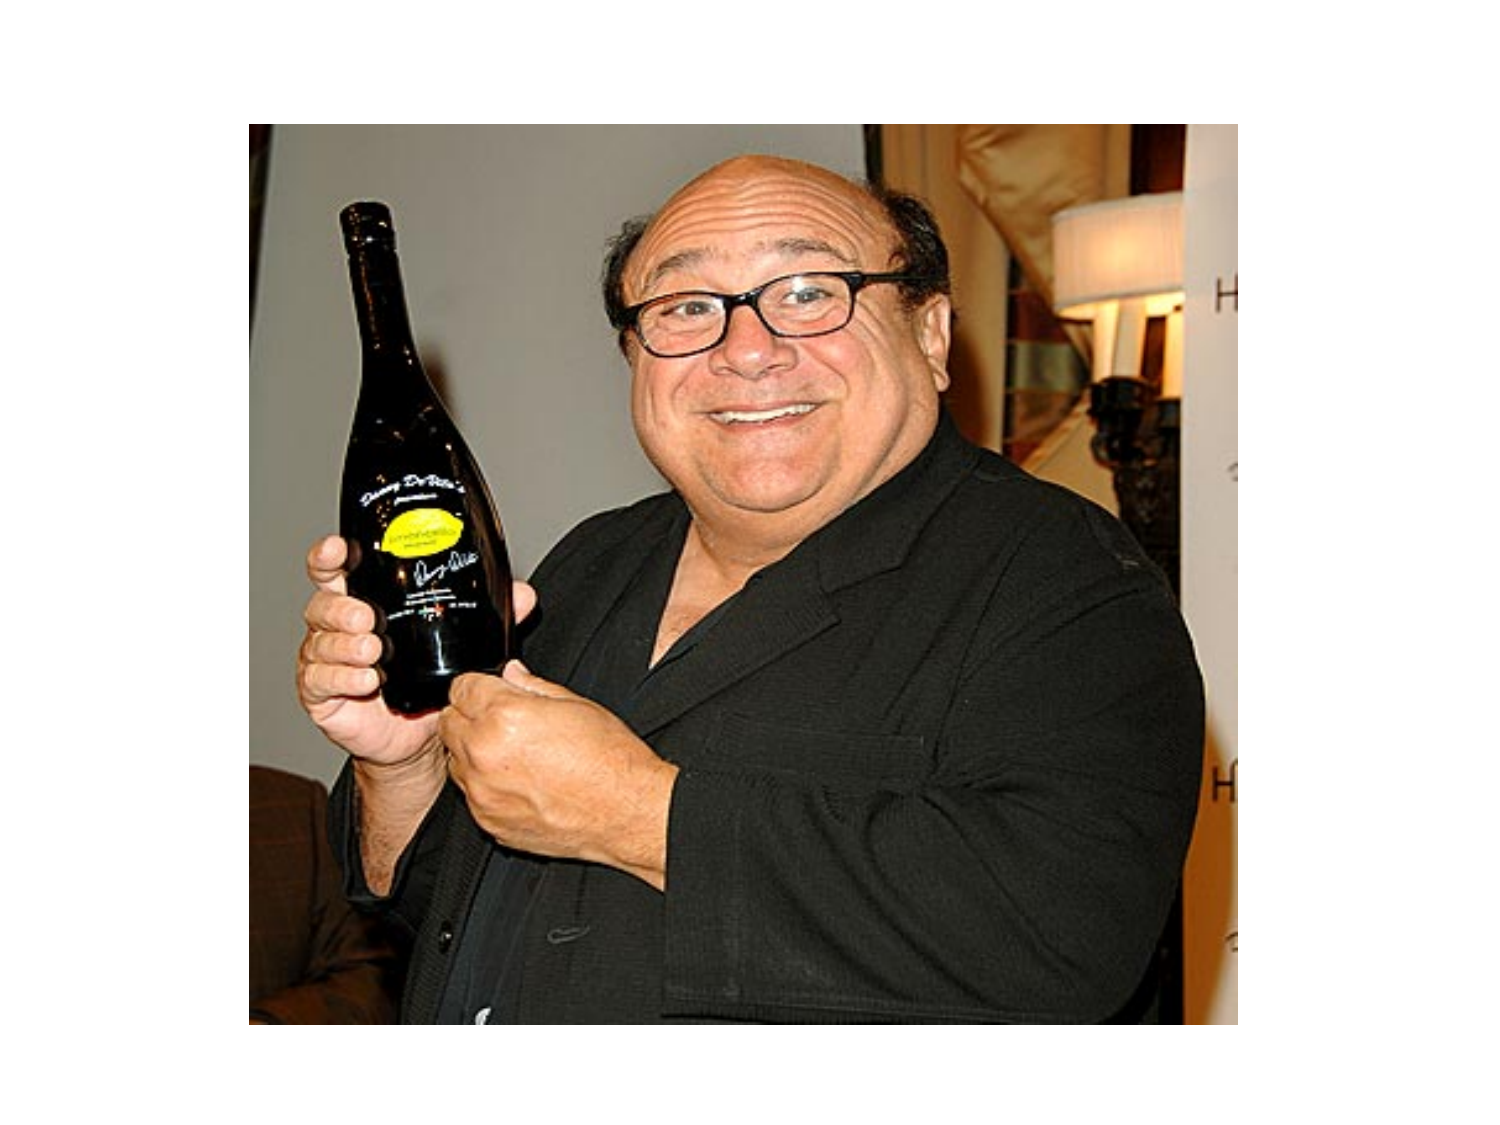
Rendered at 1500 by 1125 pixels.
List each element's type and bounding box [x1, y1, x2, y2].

list [249, 124, 1238, 1026]
